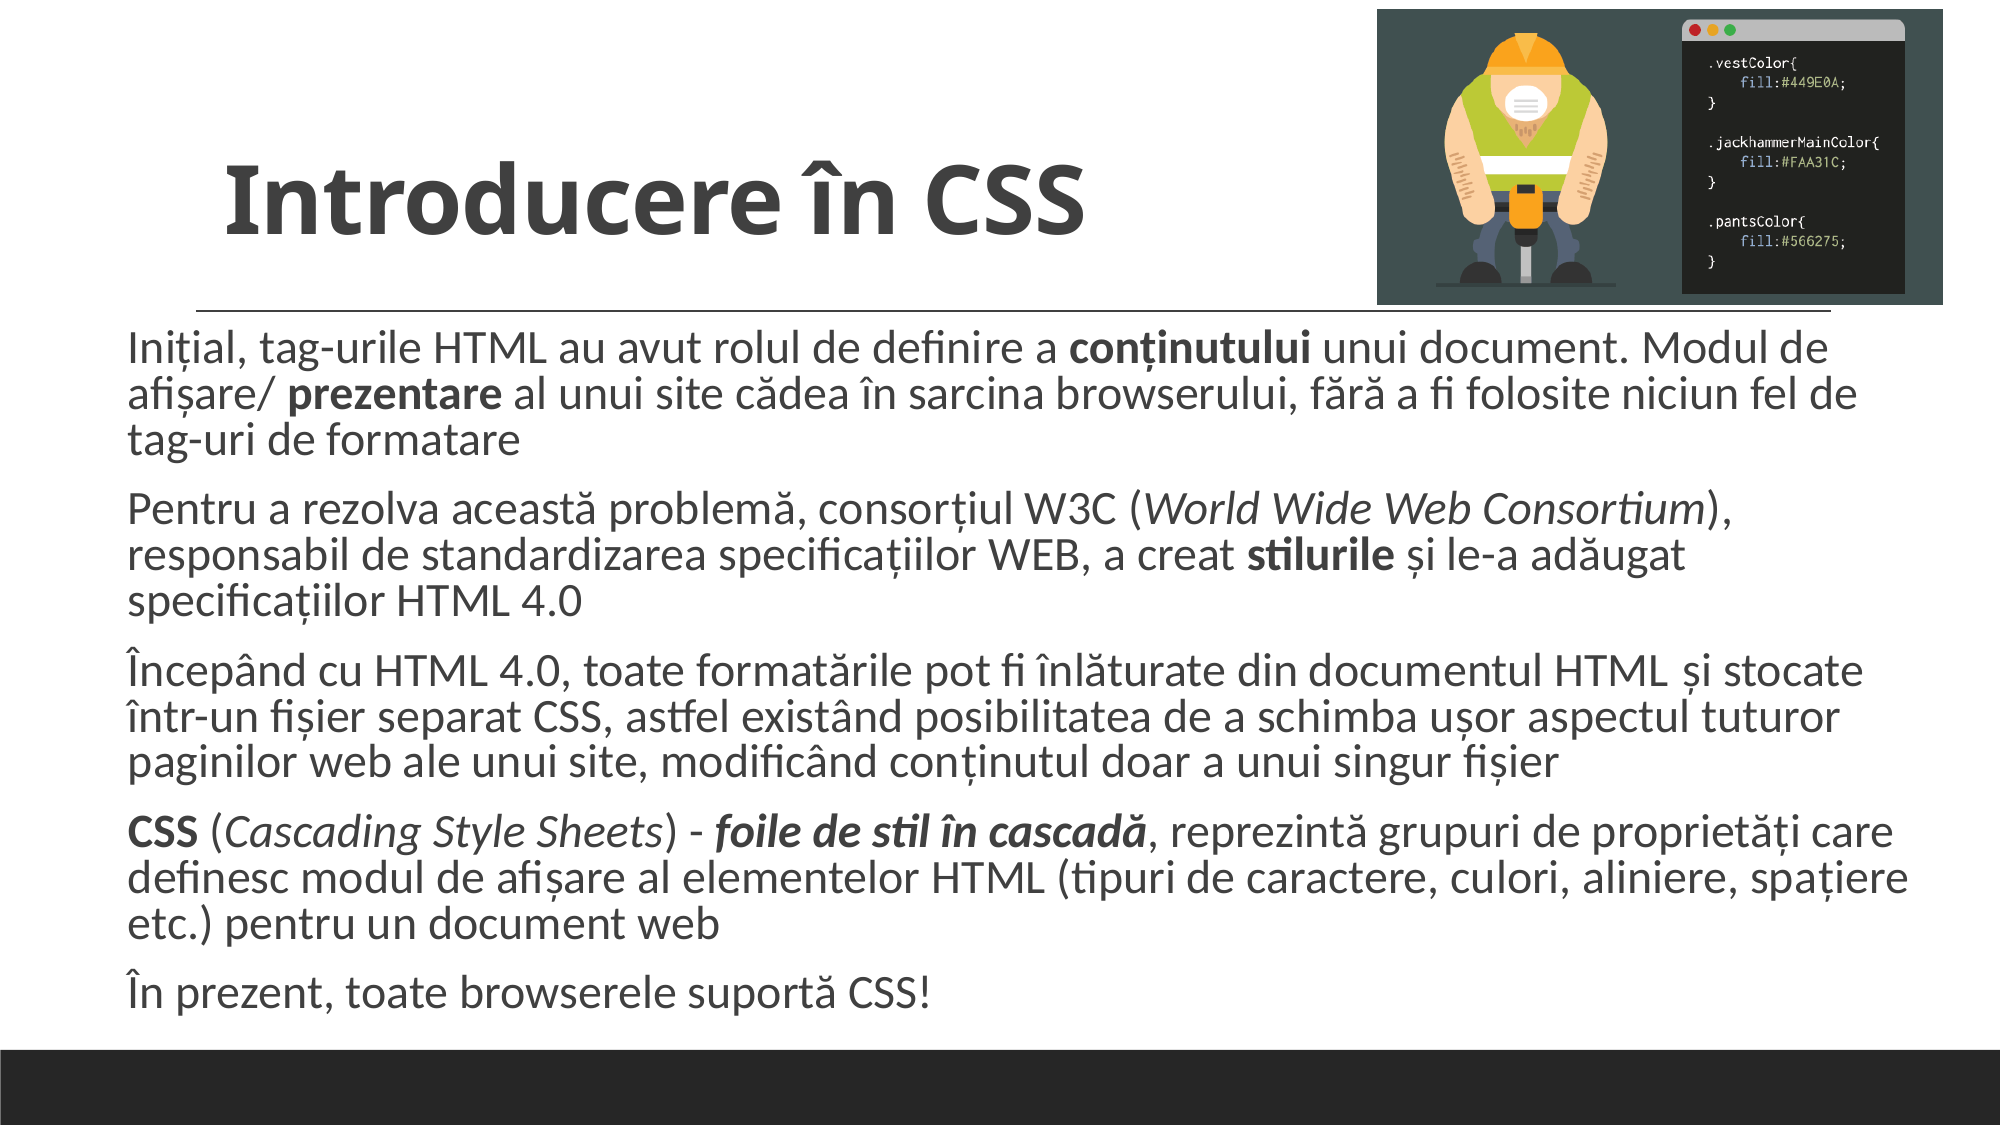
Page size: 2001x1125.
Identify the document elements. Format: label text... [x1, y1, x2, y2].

list Inițial, tag-urile HTML au avut rolul de definire a conţinutului unui document. Modul de afişare/ prezentare al unui site cădea în sarcina browserului, fără a fi folosite niciun fel de tag-uri de formatare Pentru a rezolva această problemă, consorţiul W3C (World Wide Web Consortium), responsabil de standardizarea specificaţiilor WEB, a creat stilurile şi le-a adăugat specificaţiilor HTML 4.0 Începând cu HTML 4.0, toate formatările pot fi înlăturate din documentul HTML şi stocate într-un fişier separat CSS, astfel existând posibilitatea de a schimba uşor aspectul tuturor paginilor web ale unui site, modificând conţinutul doar a unui singur fişier CSS (Cascading Style Sheets) - foile de stil în cascadă, reprezintă grupuri de proprietăţi care definesc modul de afişare al elementelor HTML (tipuri de caractere, culori, aliniere, spaţiere etc.) pentru un document web În prezent, toate browserele suportă CSS! [112, 319, 1917, 1046]
title Introducere în CSS [209, 46, 1374, 263]
picture [1376, 8, 1944, 305]
